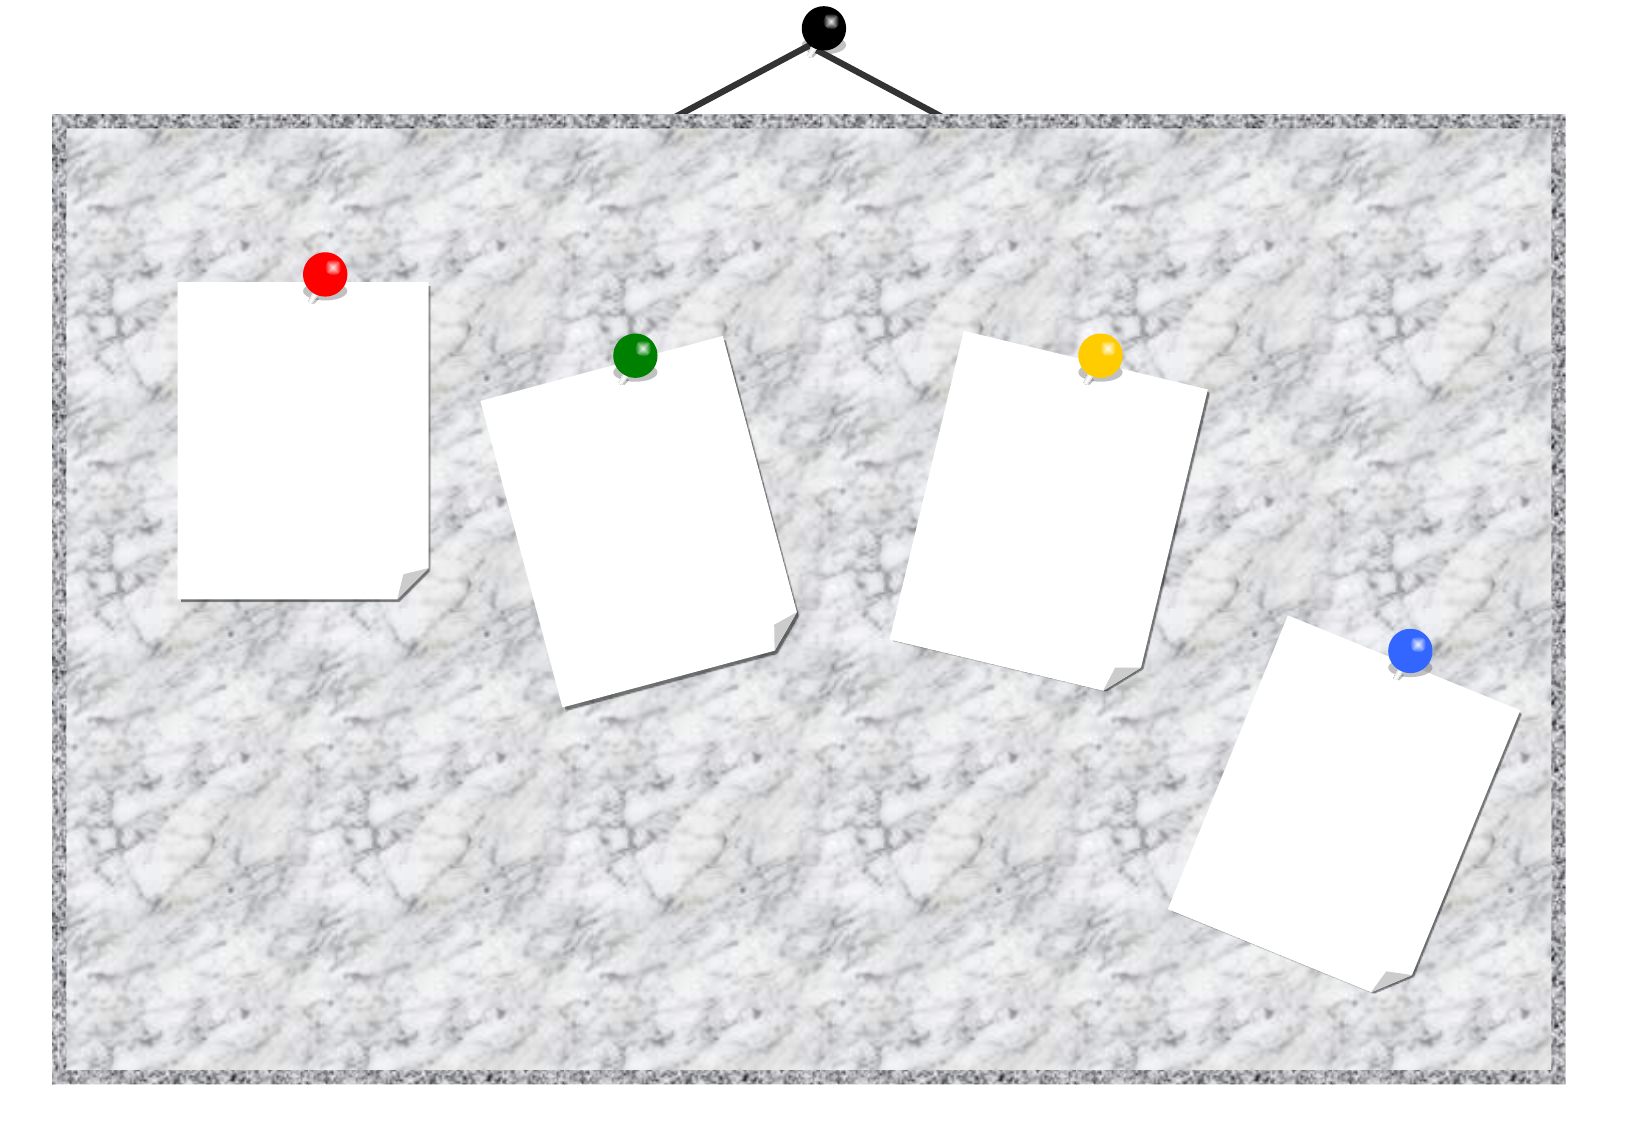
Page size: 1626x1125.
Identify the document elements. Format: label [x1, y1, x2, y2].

text_box [302, 252, 348, 304]
text_box [1387, 628, 1433, 681]
text_box [801, 5, 847, 58]
text_box [1078, 333, 1123, 386]
text_box [612, 333, 658, 386]
text_box [684, 52, 933, 112]
text_box [51, 113, 1566, 1085]
